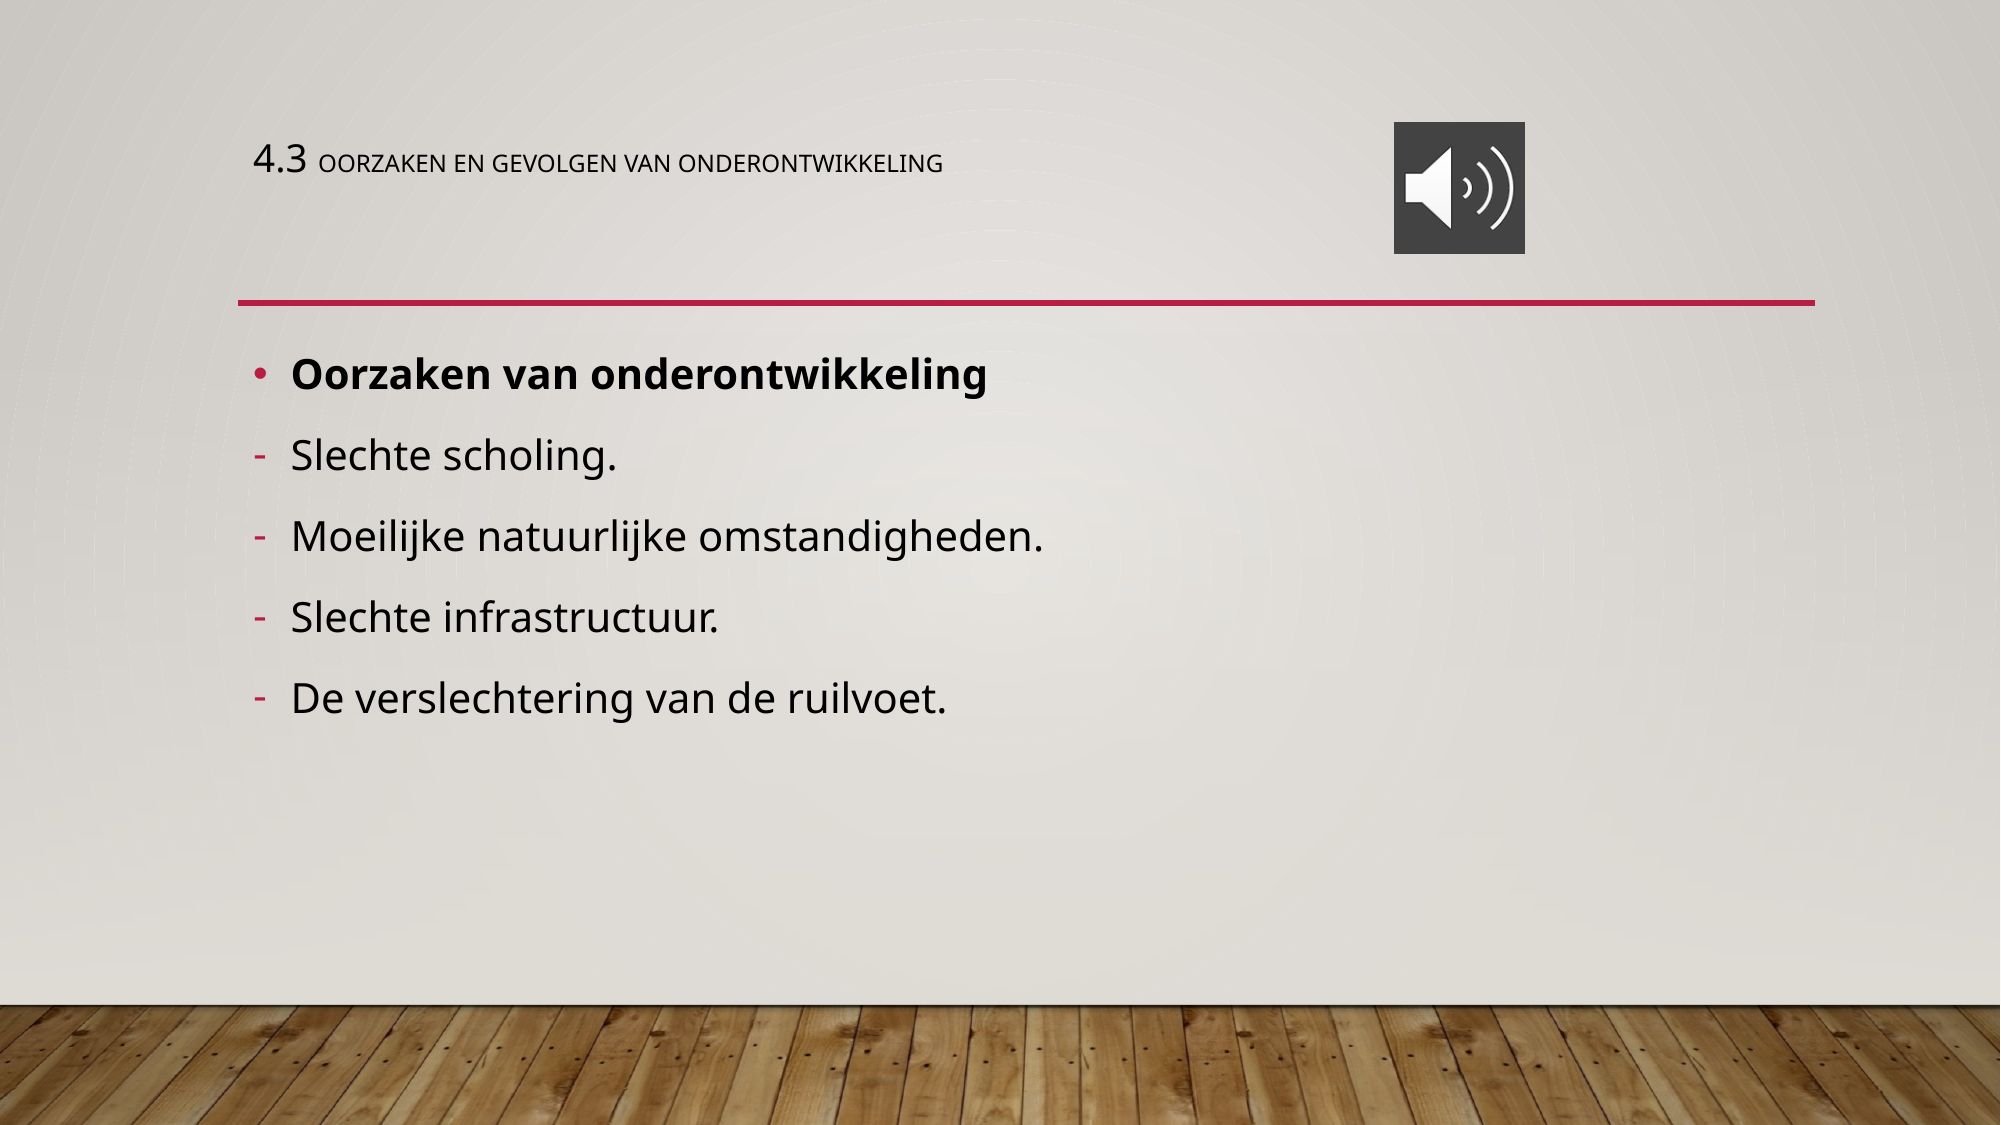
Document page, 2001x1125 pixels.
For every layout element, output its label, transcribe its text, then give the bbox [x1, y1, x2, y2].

picture [0, 1005, 2000, 1125]
list Oorzaken van onderontwikkeling Slechte scholing. Moeilijke natuurlijke omstandigheden. Slechte infrastructuur. De verslechtering van de ruilvoet. [238, 330, 1814, 897]
picture [1392, 120, 1527, 255]
title 4.3 oorzaken en gevolgen van onderontwikkeling [238, 131, 1814, 305]
